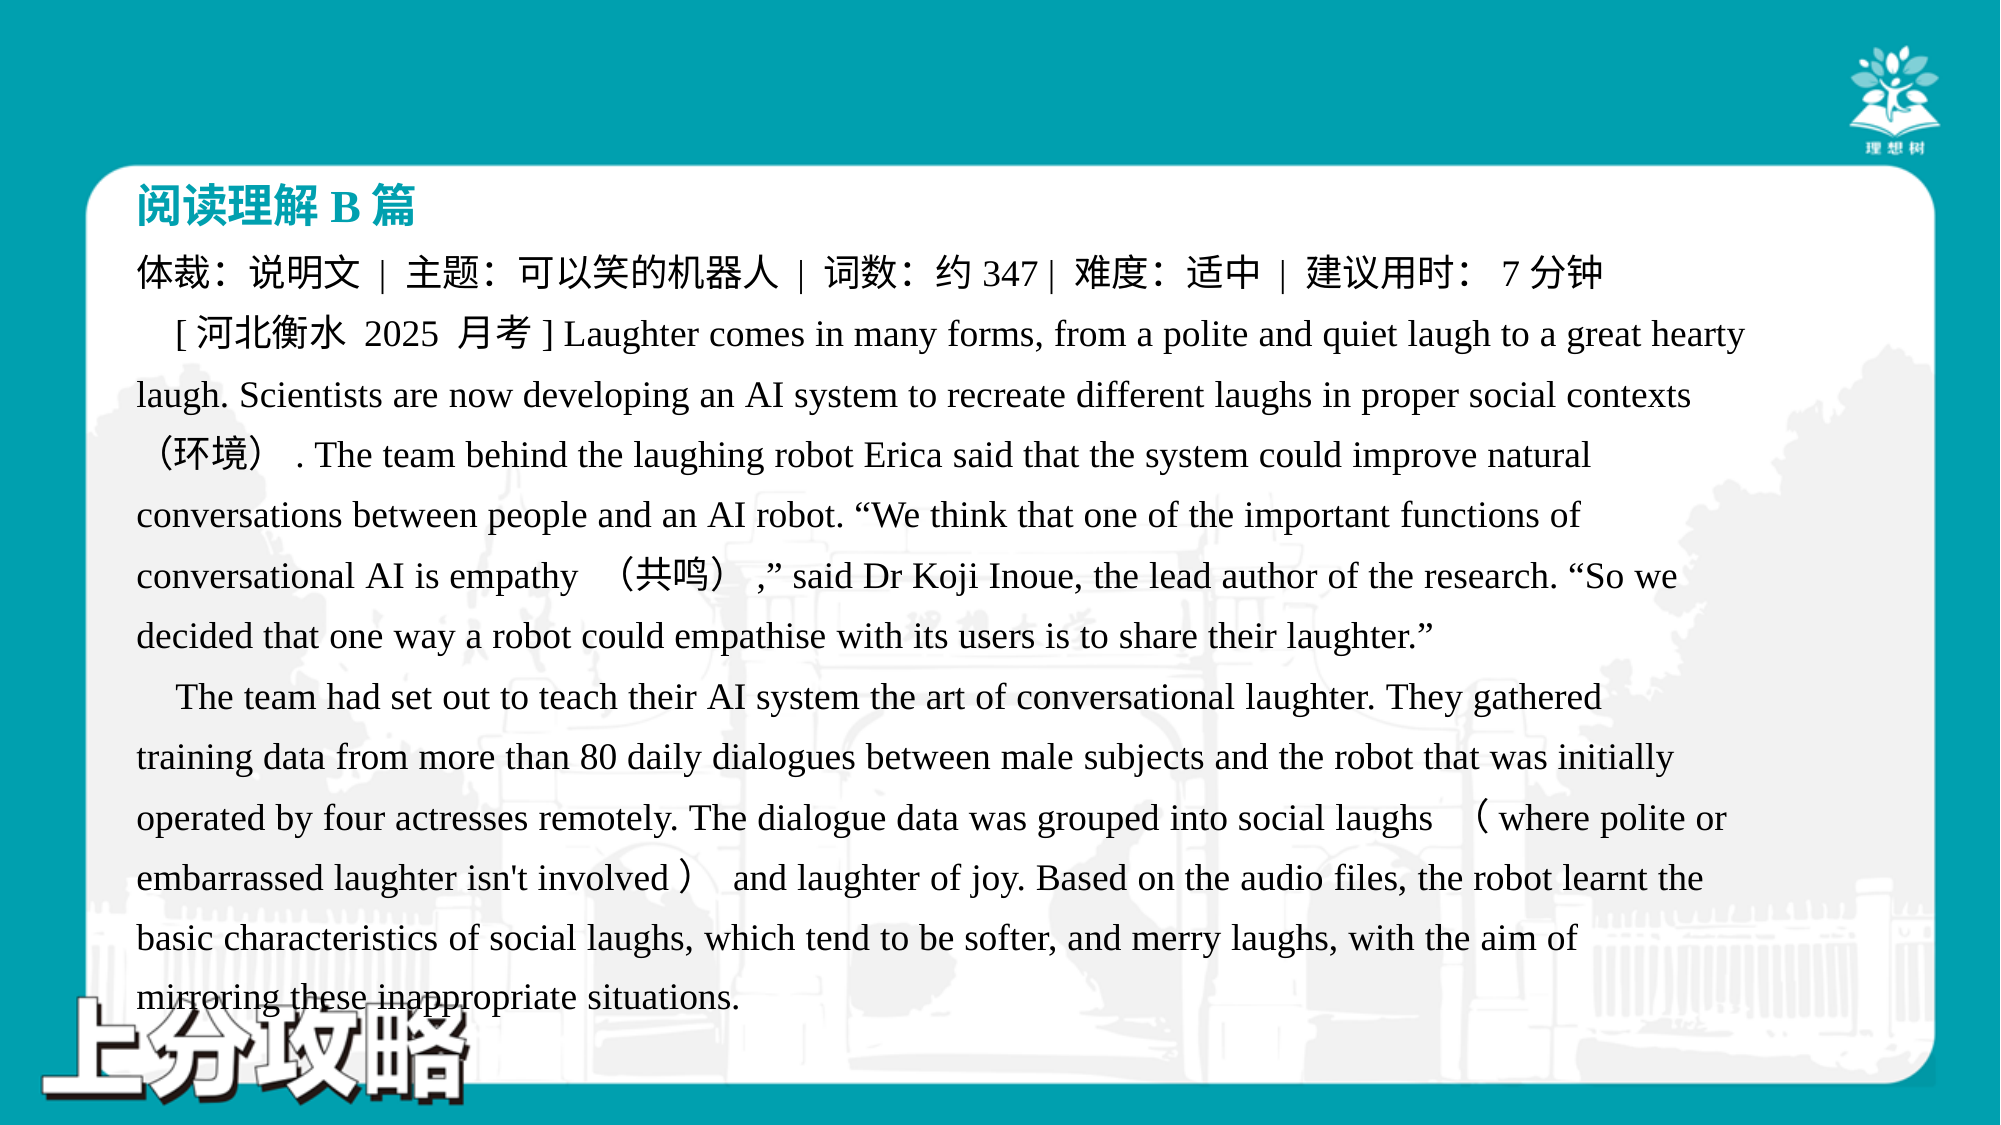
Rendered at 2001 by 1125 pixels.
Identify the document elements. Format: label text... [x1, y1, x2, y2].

text_box 阅读理解B篇 [136, 176, 1865, 232]
picture [0, 0, 2000, 1125]
text_box 体裁：说明文 | 主题：可以笑的机器人 | 词数：约347 | 难度：适中 | 建议用时：7分钟 [河北衡水 2025 月考] Laughter comes in many forms, from a polite and quiet laugh to a great hearty laugh. Scientists are now developing an AI system to recreate different laughs in proper social contexts （环境）. The team behind the laughing robot Erica said that the system could improve natural conversations between people and an AI robot. “We think that one of the important functions of conversational AI is empathy （共鸣）,” said Dr Koji Inoue, the lead author of the research. “So we decided that one way a robot could empathise with its users is to share their laughter.” The team had set out to teach their AI system the art of conversational laughter. They gathered training data from more than 80 daily dialogues between male subjects and the robot that was initially operated by four actresses remotely. The dialogue data was grouped into social laughs （where polite or embarrassed laughter isn't involved） and laughter of joy. Based on the audio files, the robot learnt the basic characteristics of social laughs, which tend to be softer, and merry laughs, with the aim of mirroring these inappropriate situations.#3 [136, 233, 1865, 1011]
